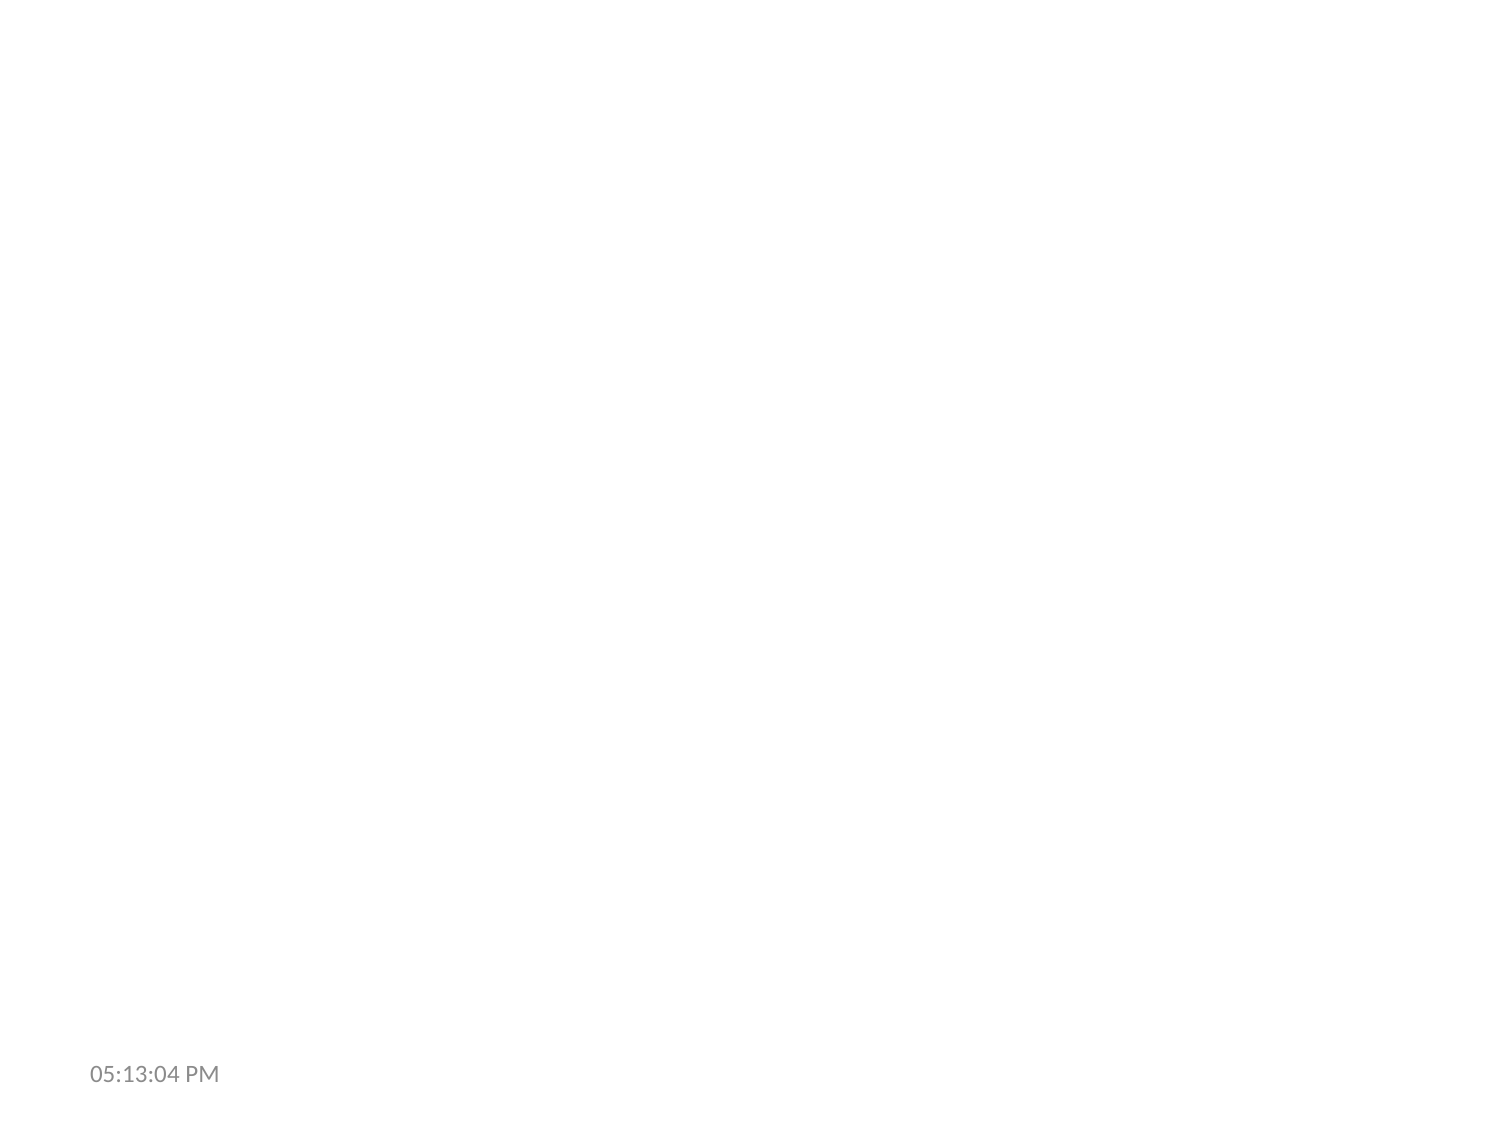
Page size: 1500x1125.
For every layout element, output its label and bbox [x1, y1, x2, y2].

slide_number [75, 1042, 425, 1103]
